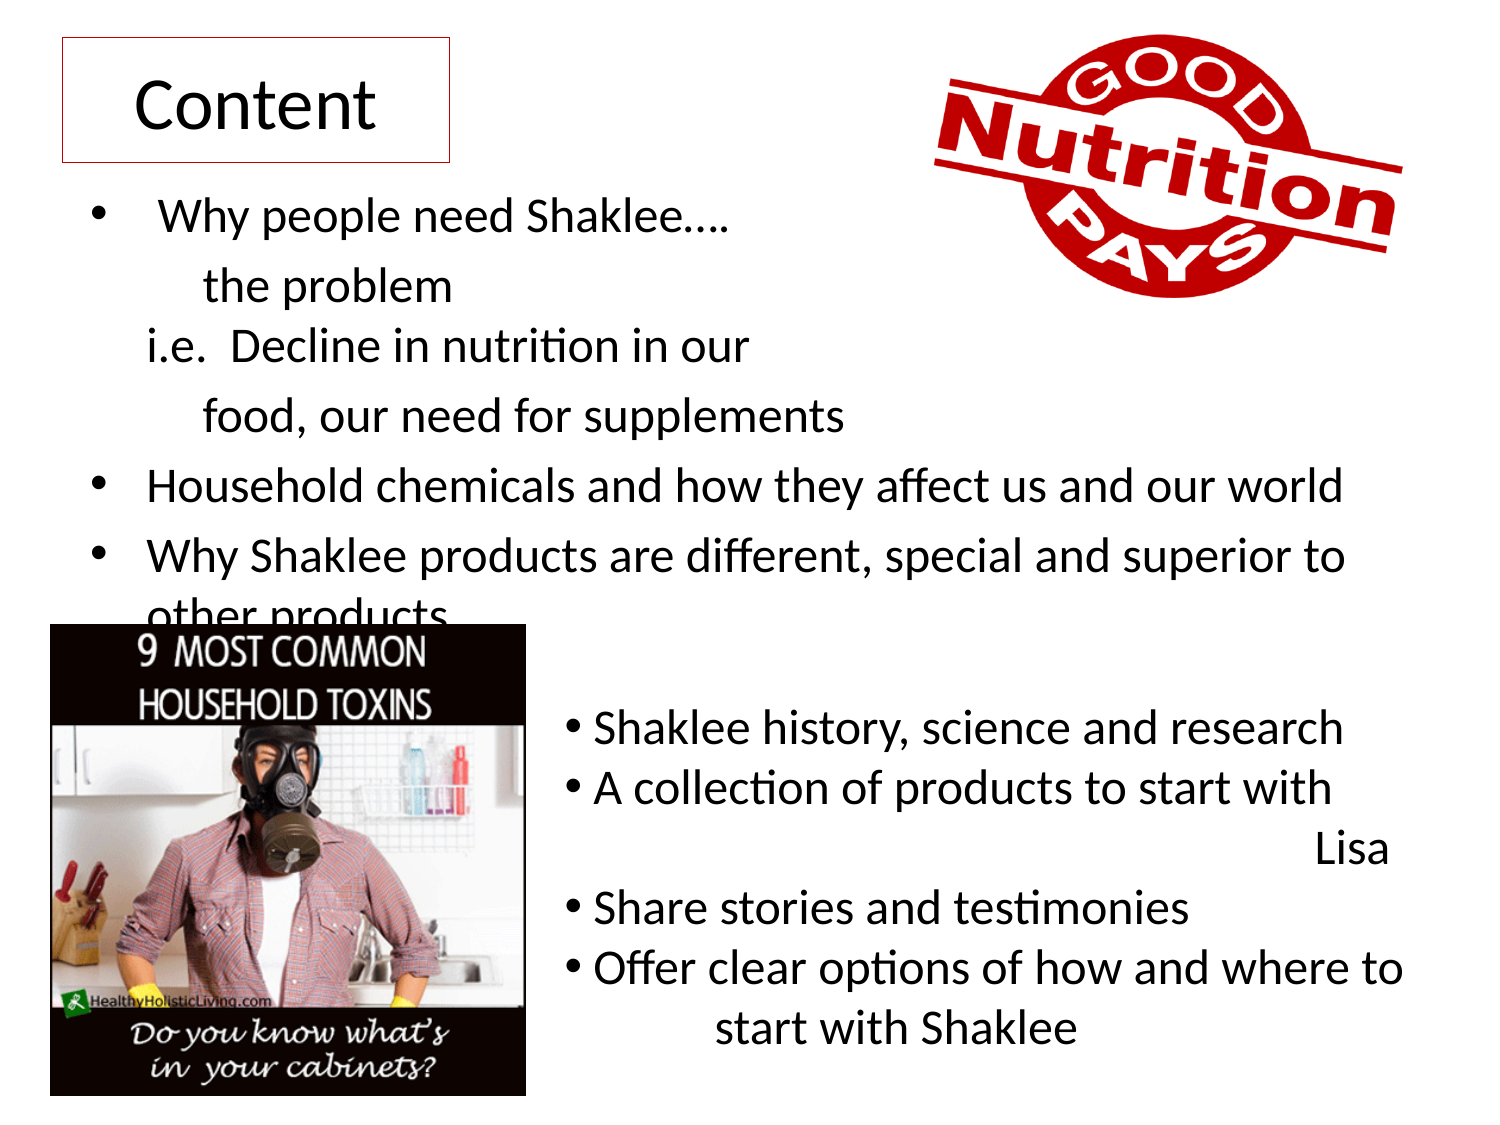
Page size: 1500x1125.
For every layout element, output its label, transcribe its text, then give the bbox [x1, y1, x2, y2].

picture [49, 624, 526, 1096]
text_box Shaklee history, science and research A collection of products to start with Lisa Share stories and testimonies Offer clear options of how and where to start with Shaklee [549, 687, 1438, 1063]
list Why people need Shaklee…. the problem i.e. Decline in nutrition in our food, our need for supplements Household chemicals and how they affect us and our world Why Shaklee products are different, special and superior to other products, [75, 174, 1425, 650]
title Content [62, 37, 450, 163]
picture [899, 0, 1438, 339]
